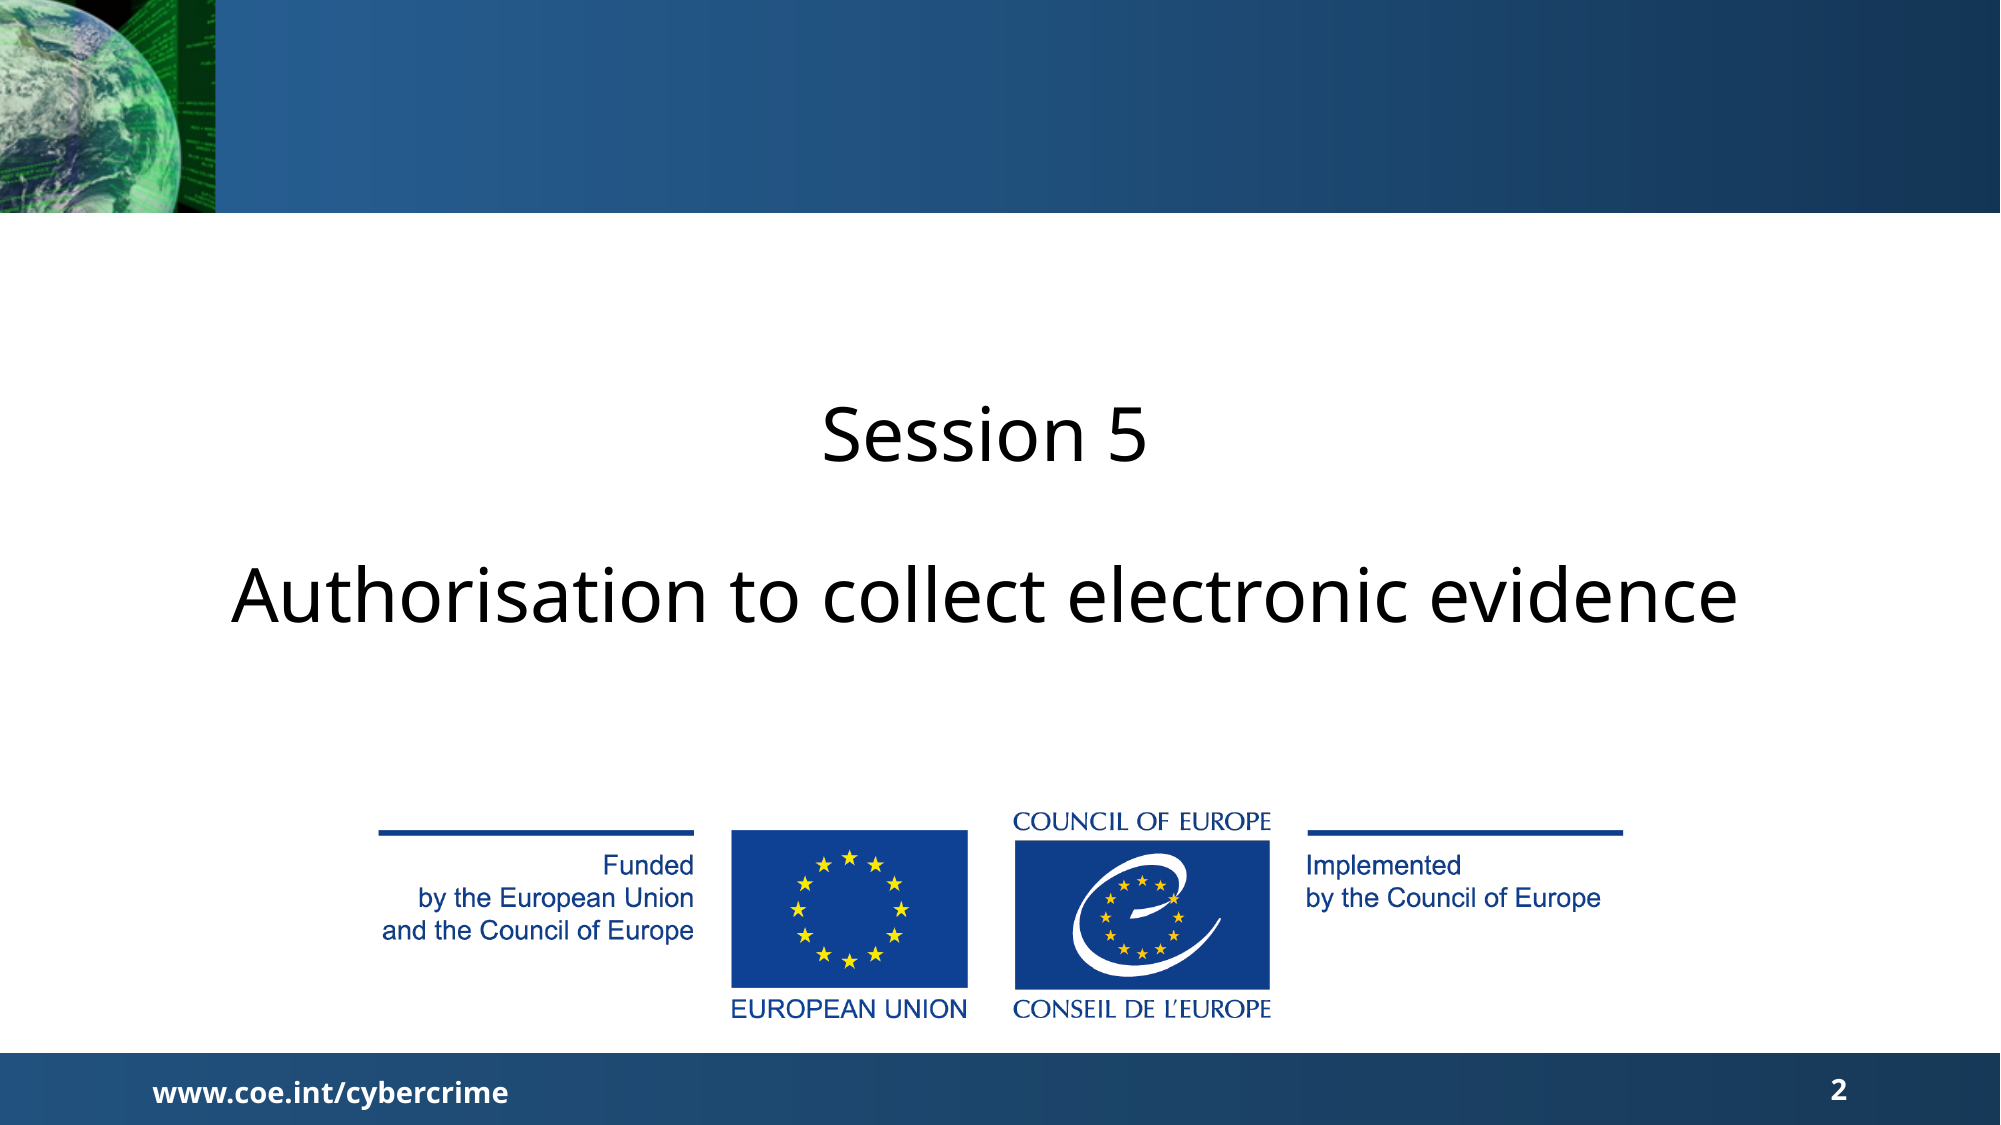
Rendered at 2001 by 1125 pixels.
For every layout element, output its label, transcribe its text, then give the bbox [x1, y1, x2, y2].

slide_number 2 [1412, 1061, 1863, 1122]
picture [0, 0, 2000, 213]
slide_number www.coe.int/cybercrime [137, 1061, 588, 1122]
title Session 5 Authorisation to collect electronic evidence [93, 390, 1878, 647]
picture [376, 810, 1624, 1020]
